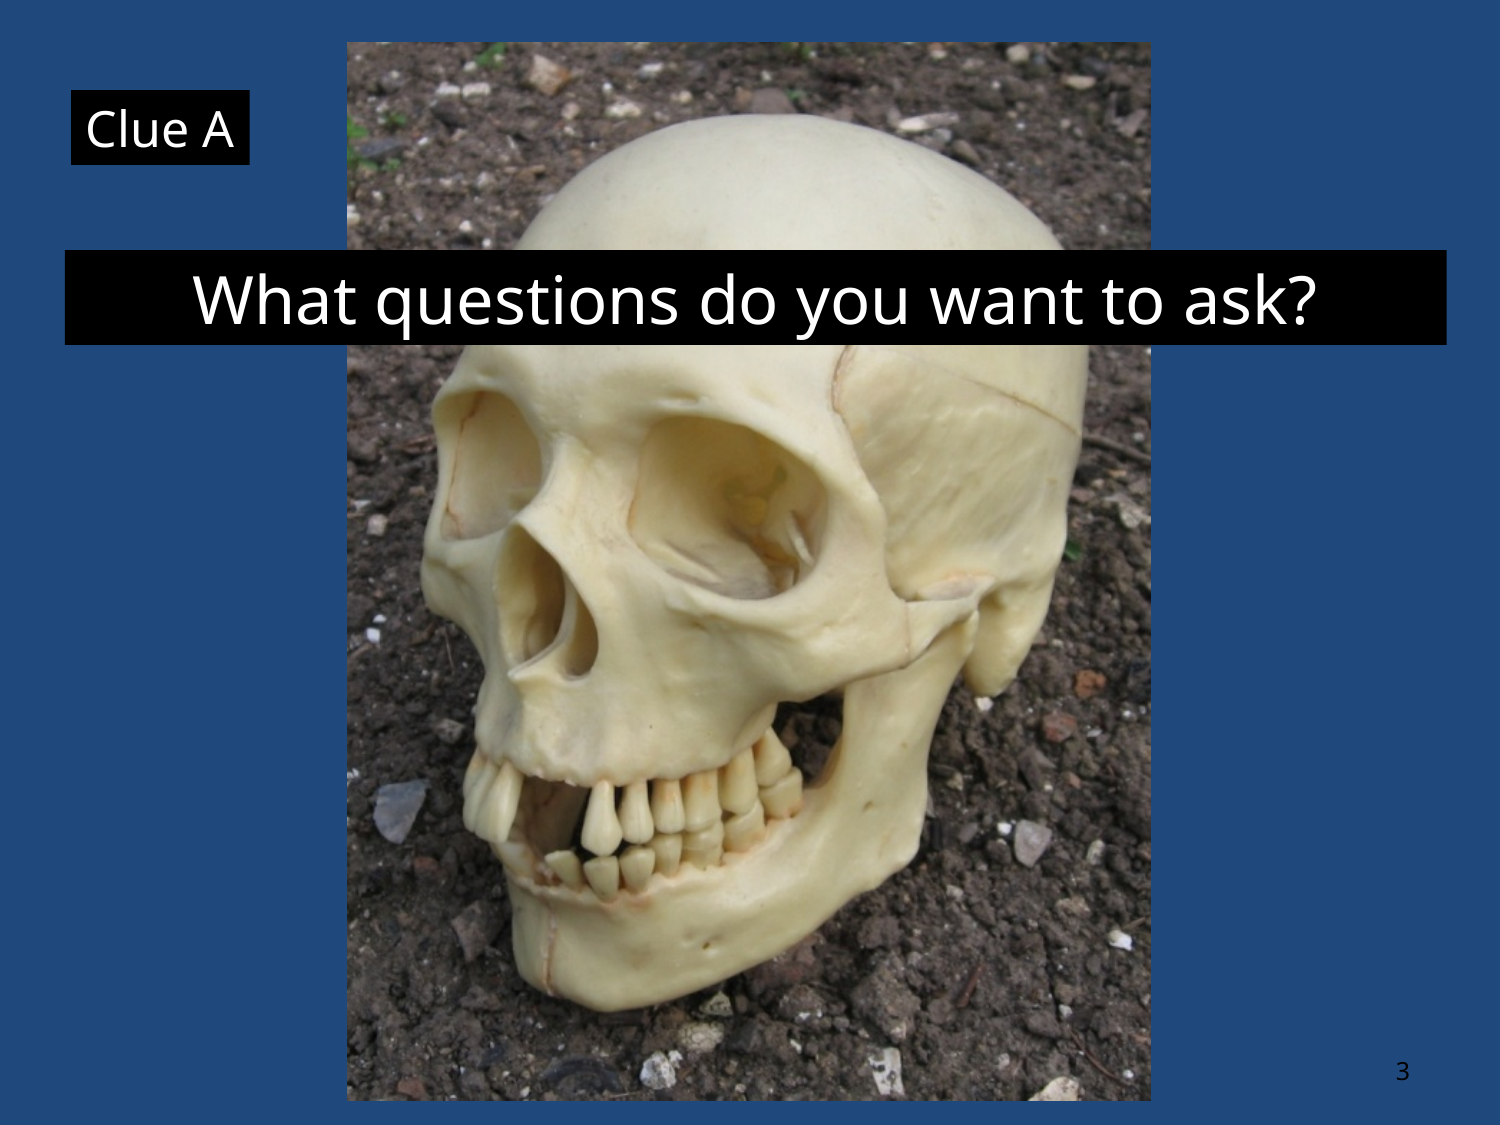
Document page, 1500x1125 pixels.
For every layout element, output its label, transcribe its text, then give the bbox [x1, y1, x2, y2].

text_box What questions do you want to ask? [1155, 250, 1447, 345]
text_box Clue A [71, 90, 250, 165]
text_box What questions do you want to ask? [64, 250, 342, 345]
slide_number 3 [1155, 1042, 1425, 1103]
picture [347, 42, 1151, 1101]
